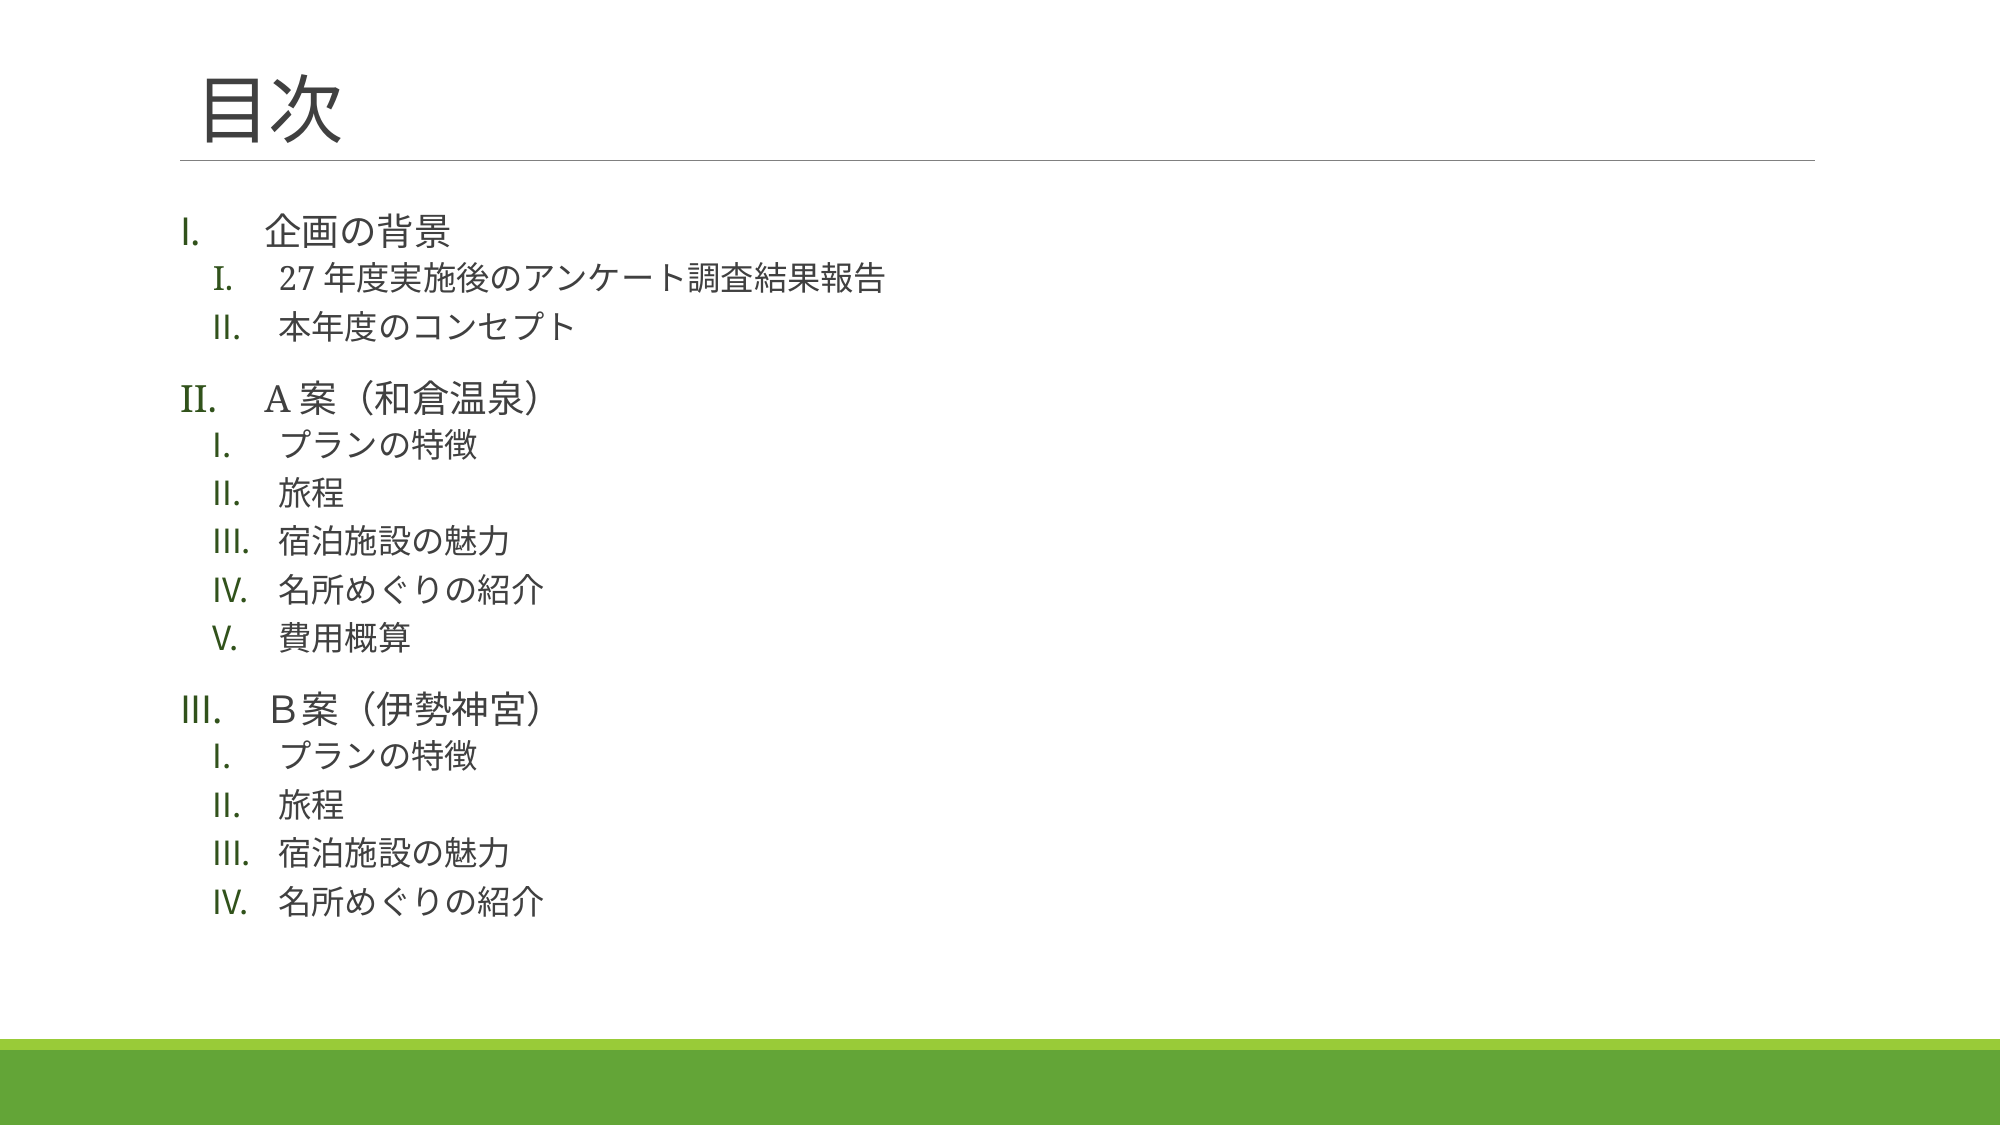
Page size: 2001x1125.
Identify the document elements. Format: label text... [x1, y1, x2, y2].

title 目次 [180, 47, 1830, 161]
list 企画の背景 27年度実施後のアンケート調査結果報告 本年度のコンセプト A案（和倉温泉） プランの特徴 旅程 宿泊施設の魅力 名所めぐりの紹介 費用概算 Ｂ案（伊勢神宮） プランの特徴 旅程 宿泊施設の魅力 名所めぐりの紹介 [180, 205, 1830, 963]
